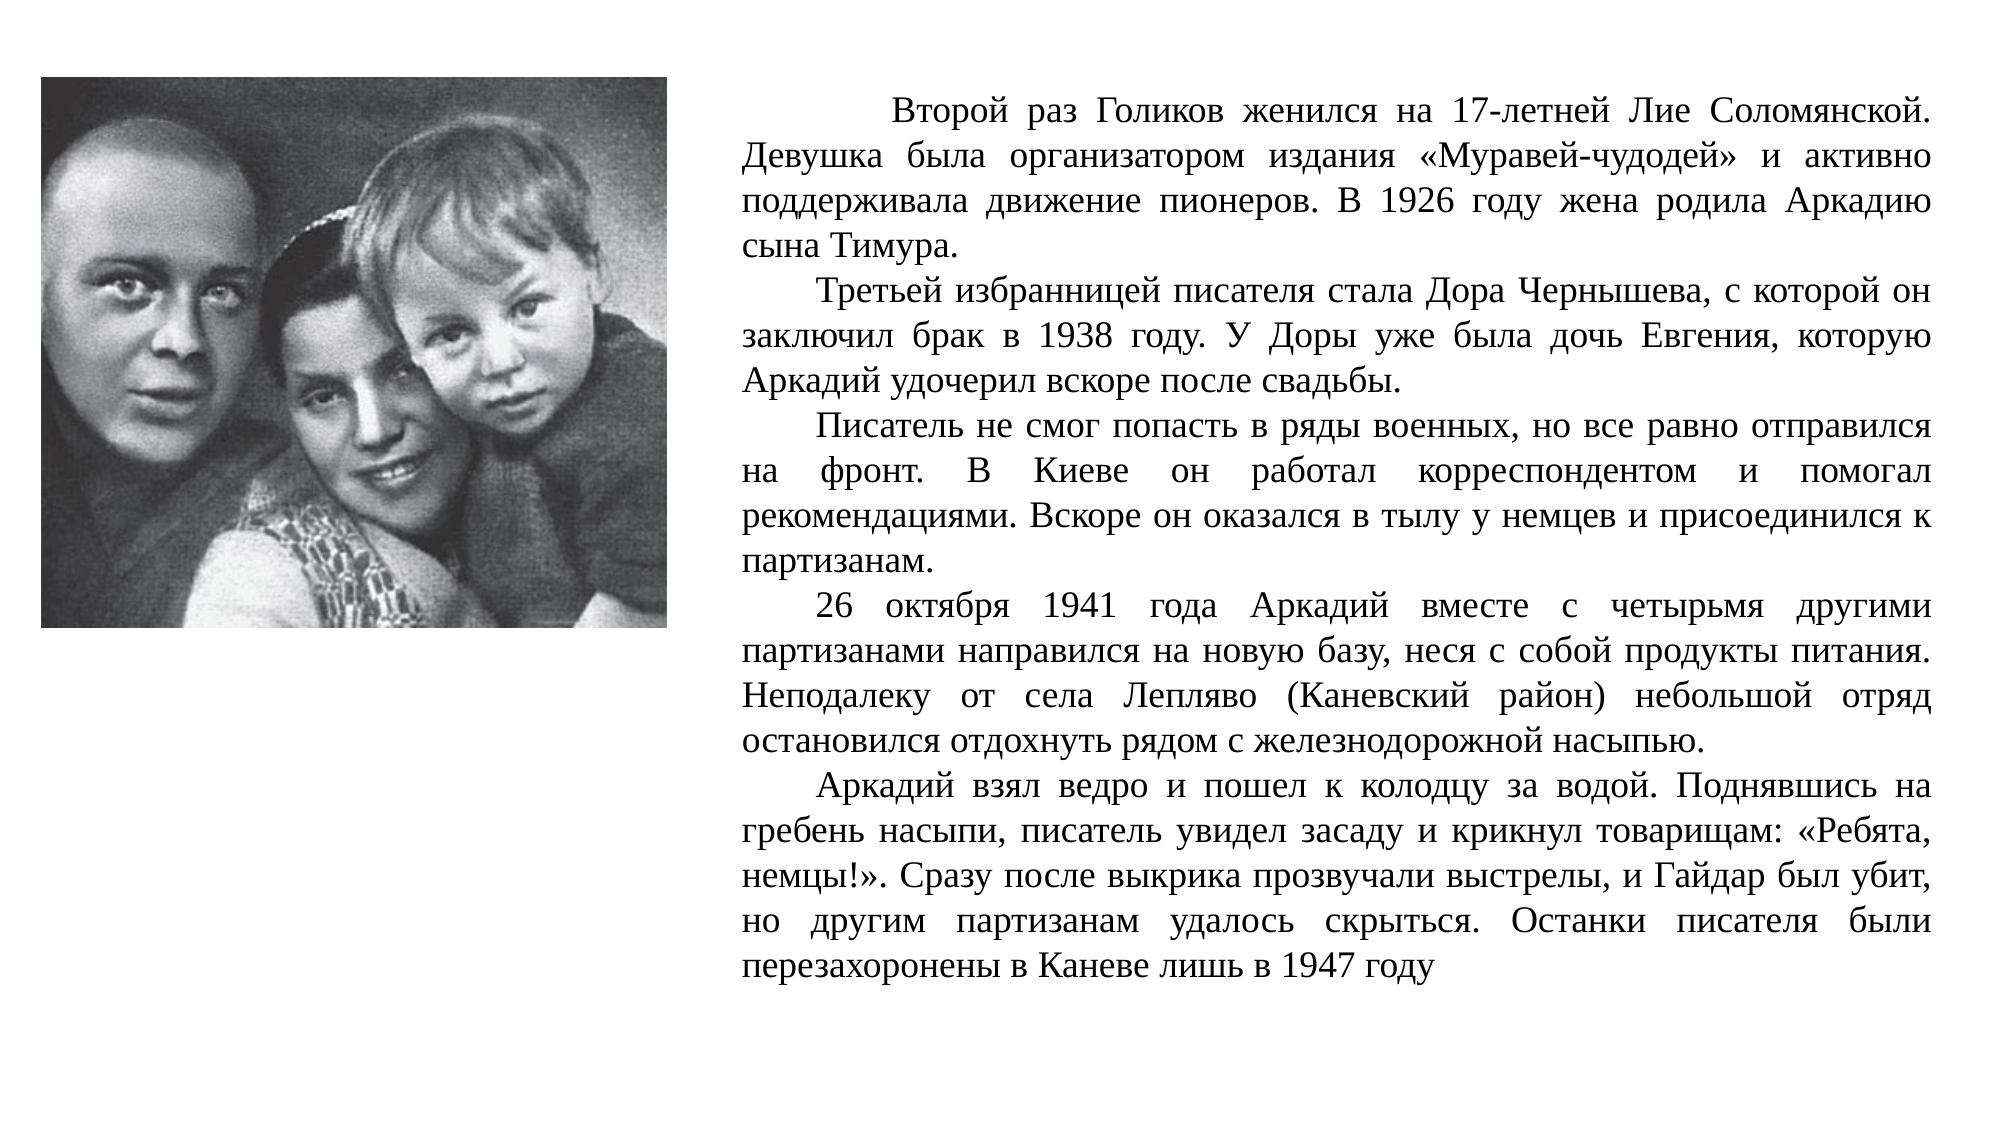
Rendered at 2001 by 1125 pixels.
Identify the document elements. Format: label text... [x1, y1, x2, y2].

text_box Второй раз Голиков женился на 17-летней Лие Соломянской. Девушка была организатором издания «Муравей-чудодей» и активно поддерживала движение пионеров. В 1926 году жена родила Аркадию сына Тимура. Третьей избранницей писателя стала Дора Чернышева, с которой он заключил брак в 1938 году. У Доры уже была дочь Евгения, которую Аркадий удочерил вскоре после свадьбы. Писатель не смог попасть в ряды военных, но все равно отправился на фронт. В Киеве он работал корреспондентом и помогал рекомендациями. Вскоре он оказался в тылу у немцев и присоединился к партизанам. 26 октября 1941 года Аркадий вместе с четырьмя другими партизанами направился на новую базу, неся с собой продукты питания. Неподалеку от села Лепляво (Каневский район) небольшой отряд остановился отдохнуть рядом с железнодорожной насыпью. Аркадий взял ведро и пошел к колодцу за водой. Поднявшись на гребень насыпи, писатель увидел засаду и крикнул товарищам: «Ребята, немцы!». Сразу после выкрика прозвучали выстрелы, и Гайдар был убит, но другим партизанам удалось скрыться. Останки писателя были перезахоронены в Каневе лишь в 1947 году [727, 77, 1948, 993]
picture [41, 77, 667, 629]
